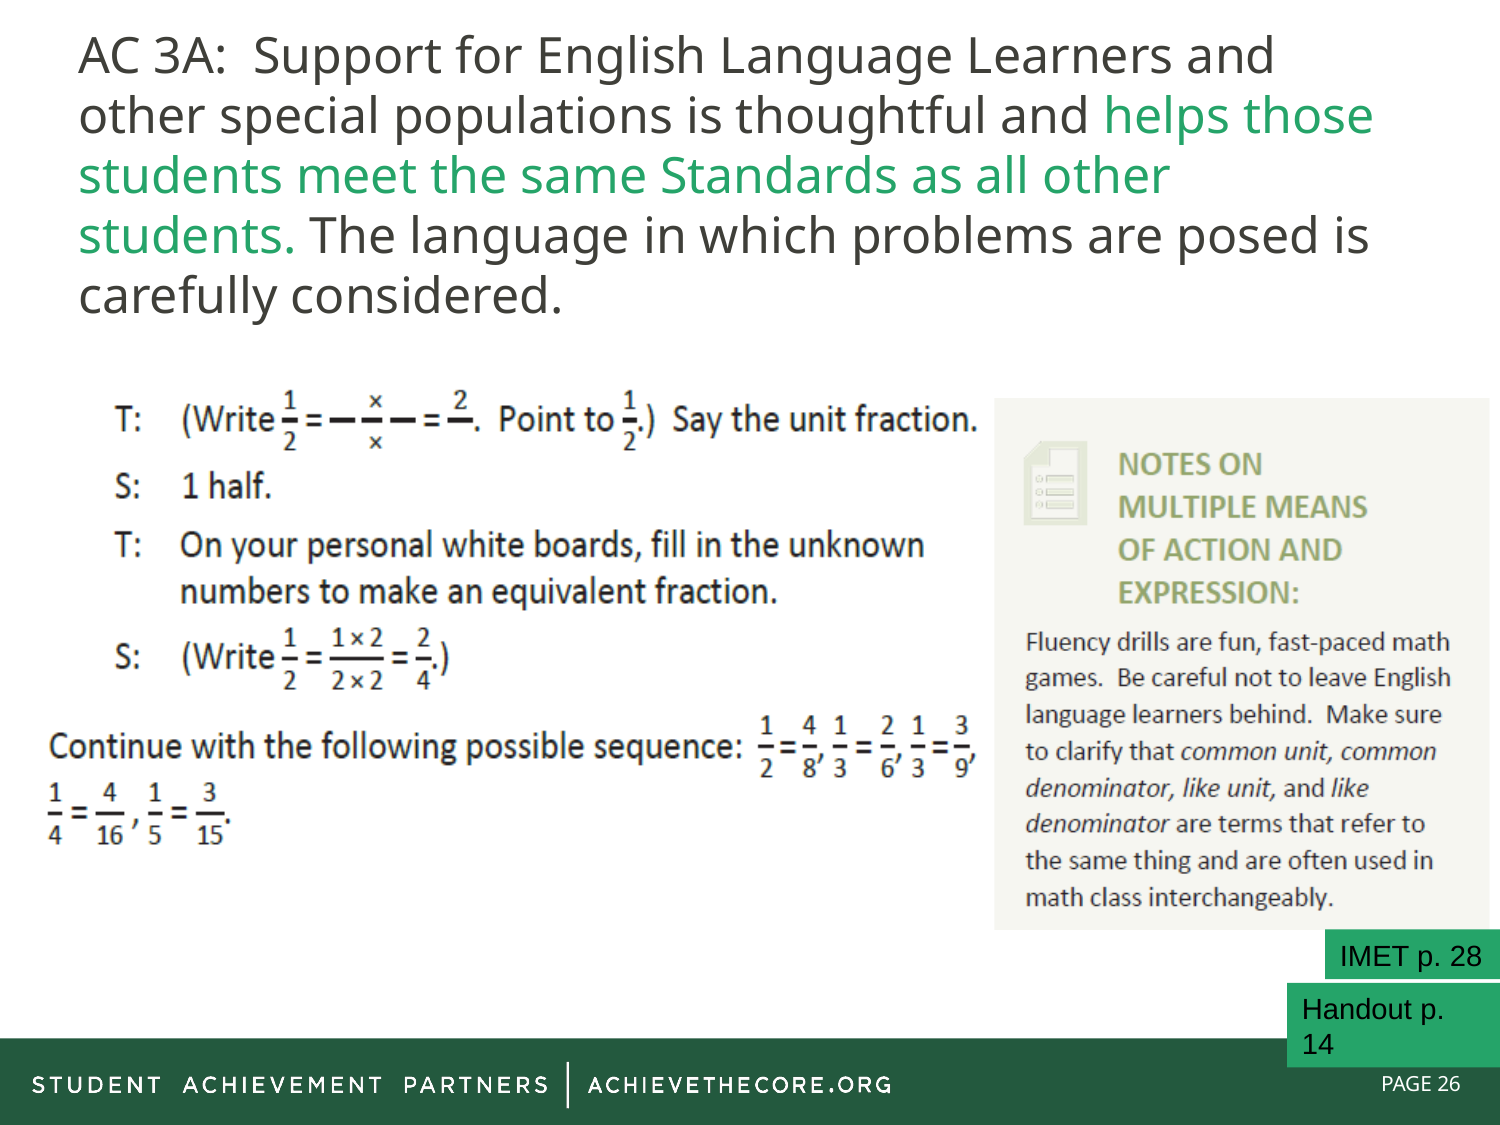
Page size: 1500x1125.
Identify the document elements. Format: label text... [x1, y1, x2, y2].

text_box IMET p. 28 [1325, 937, 1500, 980]
picture [37, 370, 1500, 930]
title AC 3A: Support for English Language Learners and other special populations is thoughtful and helps those students meet the same Standards as all other students. The language in which problems are posed is carefully considered. [63, 104, 1414, 293]
text_box Handout p. 14 [1287, 982, 1500, 1068]
picture [12, 1055, 911, 1112]
